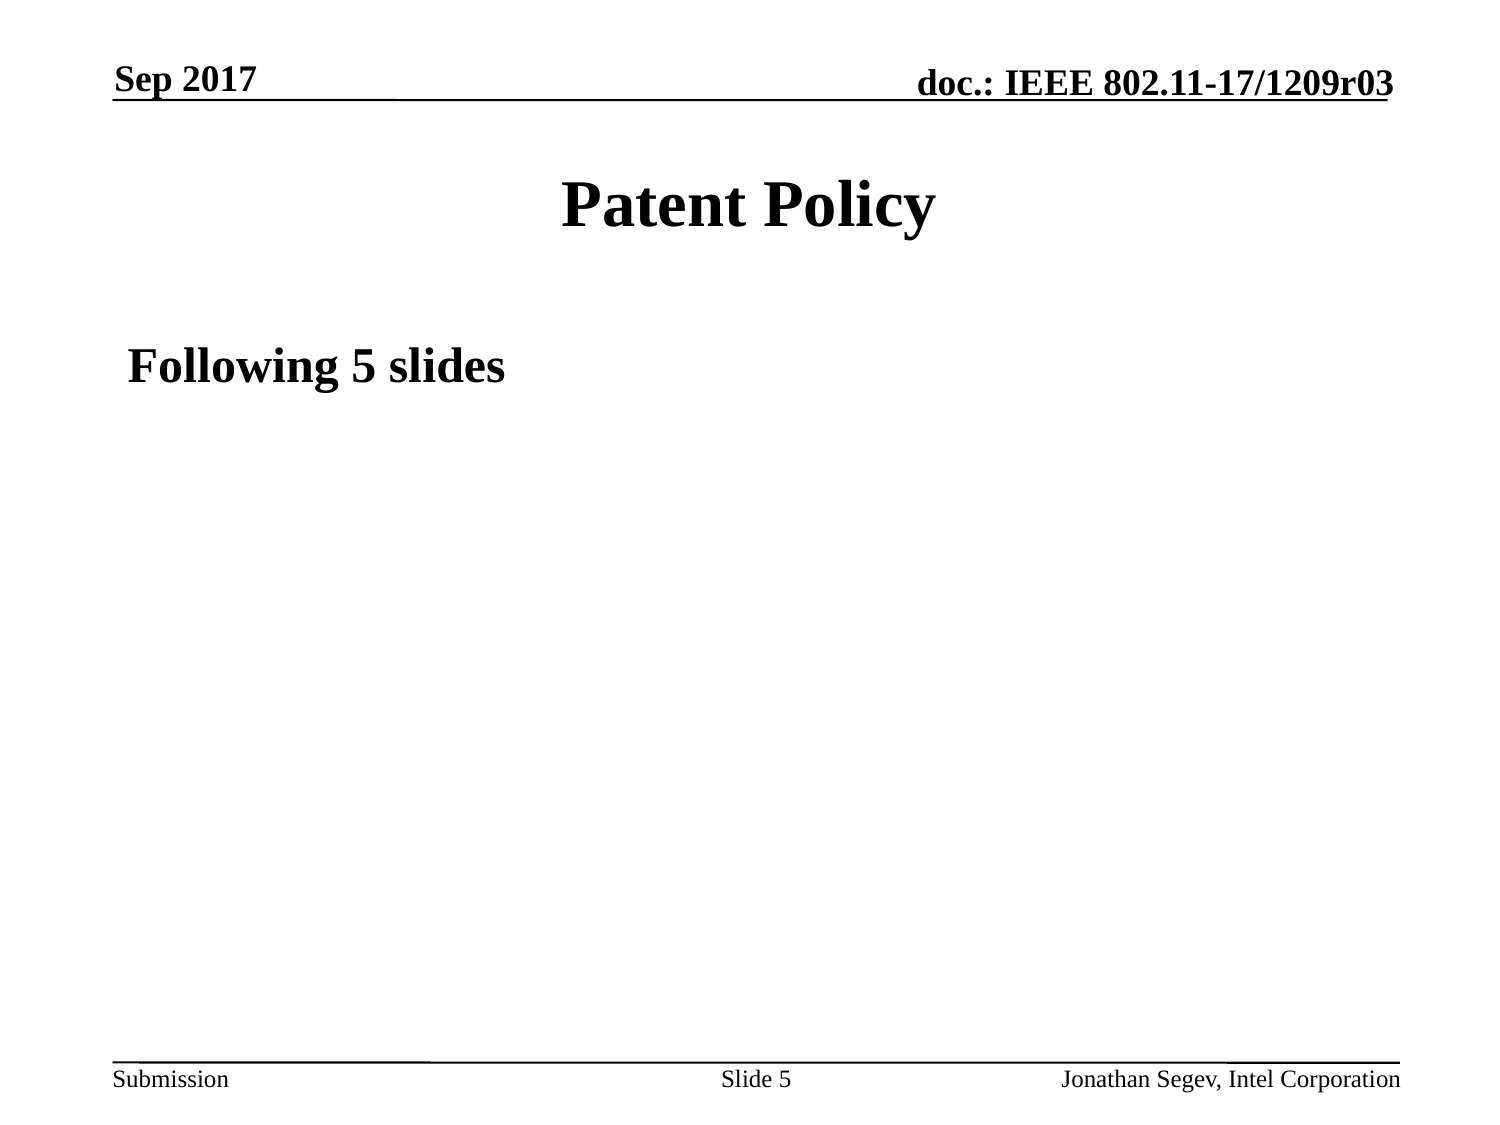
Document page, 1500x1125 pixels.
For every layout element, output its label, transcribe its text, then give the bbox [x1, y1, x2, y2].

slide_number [114, 54, 423, 100]
footer Jonathan Segev, Intel Corporation [878, 1061, 1402, 1093]
title Patent Policy [112, 112, 1388, 288]
list Following 5 slides [112, 324, 1388, 1000]
slide_number Slide 5 [712, 1061, 800, 1123]
